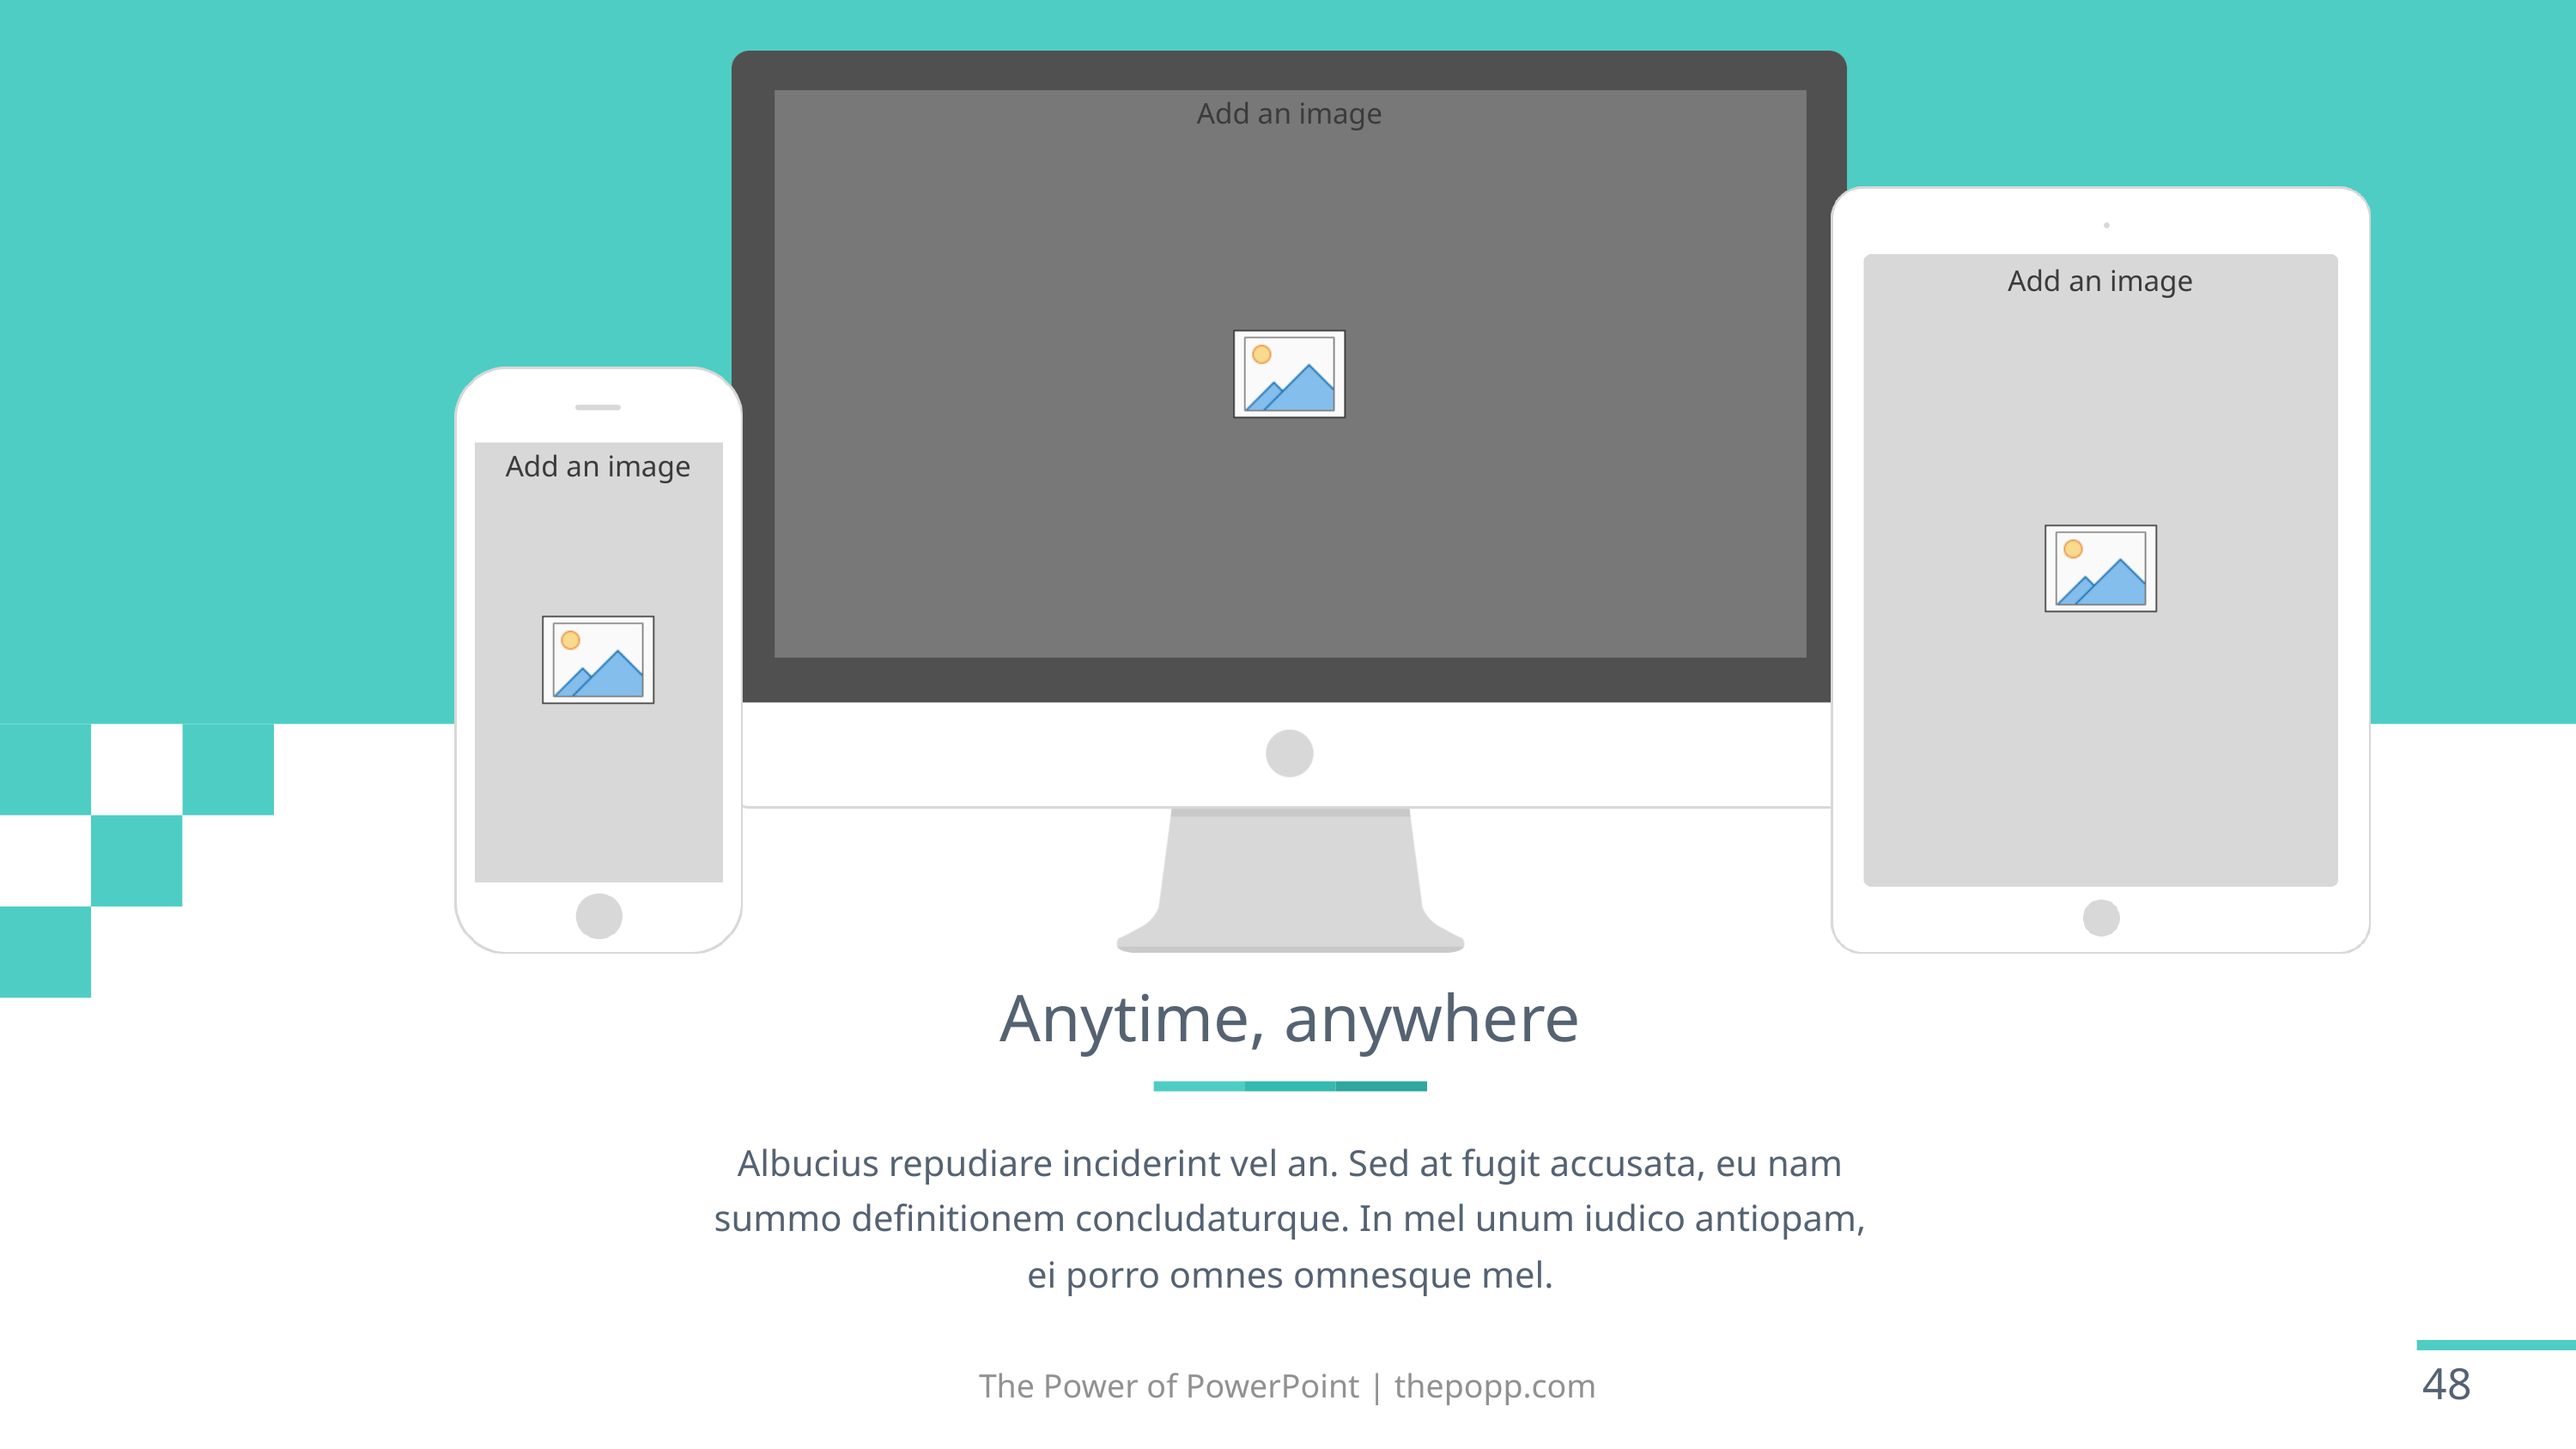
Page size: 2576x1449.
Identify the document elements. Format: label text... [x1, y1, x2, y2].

picture [454, 51, 2371, 954]
list Albucius repudiare inciderint vel an. Sed at fugit accusata, eu nam summo definitionem concludaturque. In mel unum iudico antiopam, ei porro omnes omnesque mel. [688, 1120, 1893, 1322]
list Anytime, anywhere [688, 962, 1893, 1069]
slide_number 48 [2409, 1351, 2576, 1421]
footer The Power of PowerPoint | thepopp.com [853, 1349, 1723, 1427]
